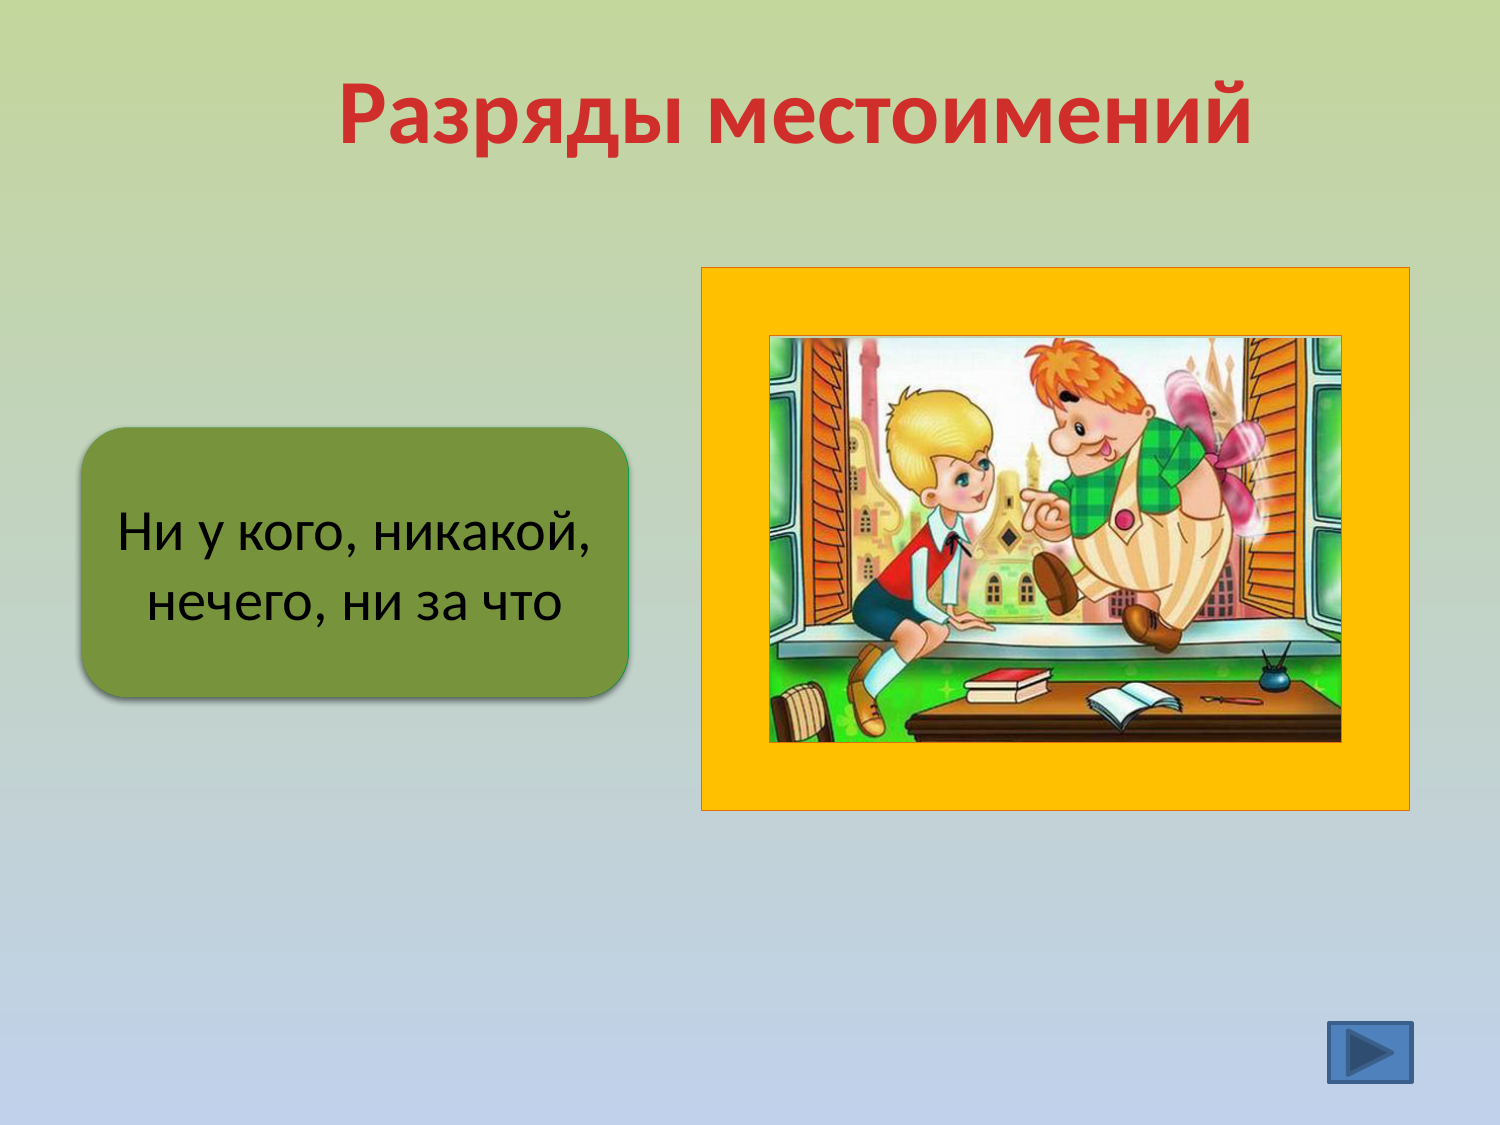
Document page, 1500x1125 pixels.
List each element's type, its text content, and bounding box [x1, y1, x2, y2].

text_box [79, 419, 636, 694]
picture [751, 337, 1360, 761]
text_box [699, 265, 1412, 813]
text_box [1327, 1021, 1414, 1084]
text_box Разряды местоимений [323, 23, 1297, 174]
